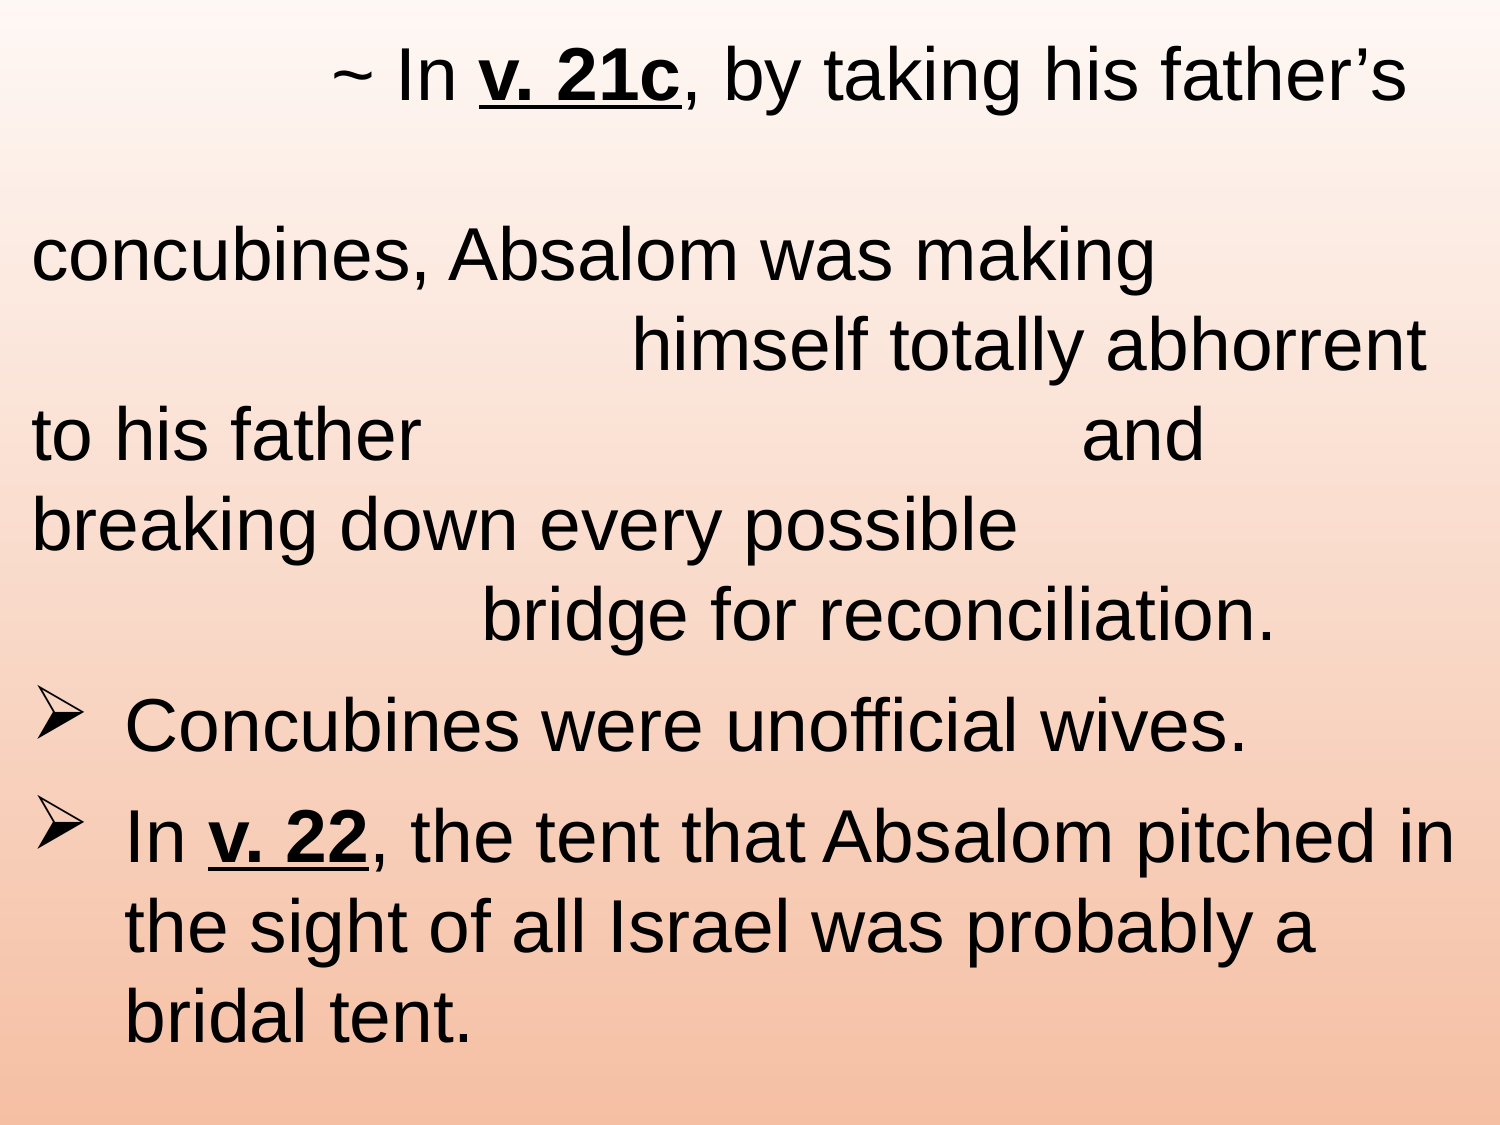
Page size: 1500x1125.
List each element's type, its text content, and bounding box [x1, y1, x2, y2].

subtitle ~ In v. 21c, by taking his father’s concubines, Absalom was making himself totally abhorrent to his father and breaking down every possible bridge for reconciliation. Concubines were unofficial wives. In v. 22, the tent that Absalom pitched in the sight of all Israel was probably a bridal tent. [16, 18, 1480, 1110]
